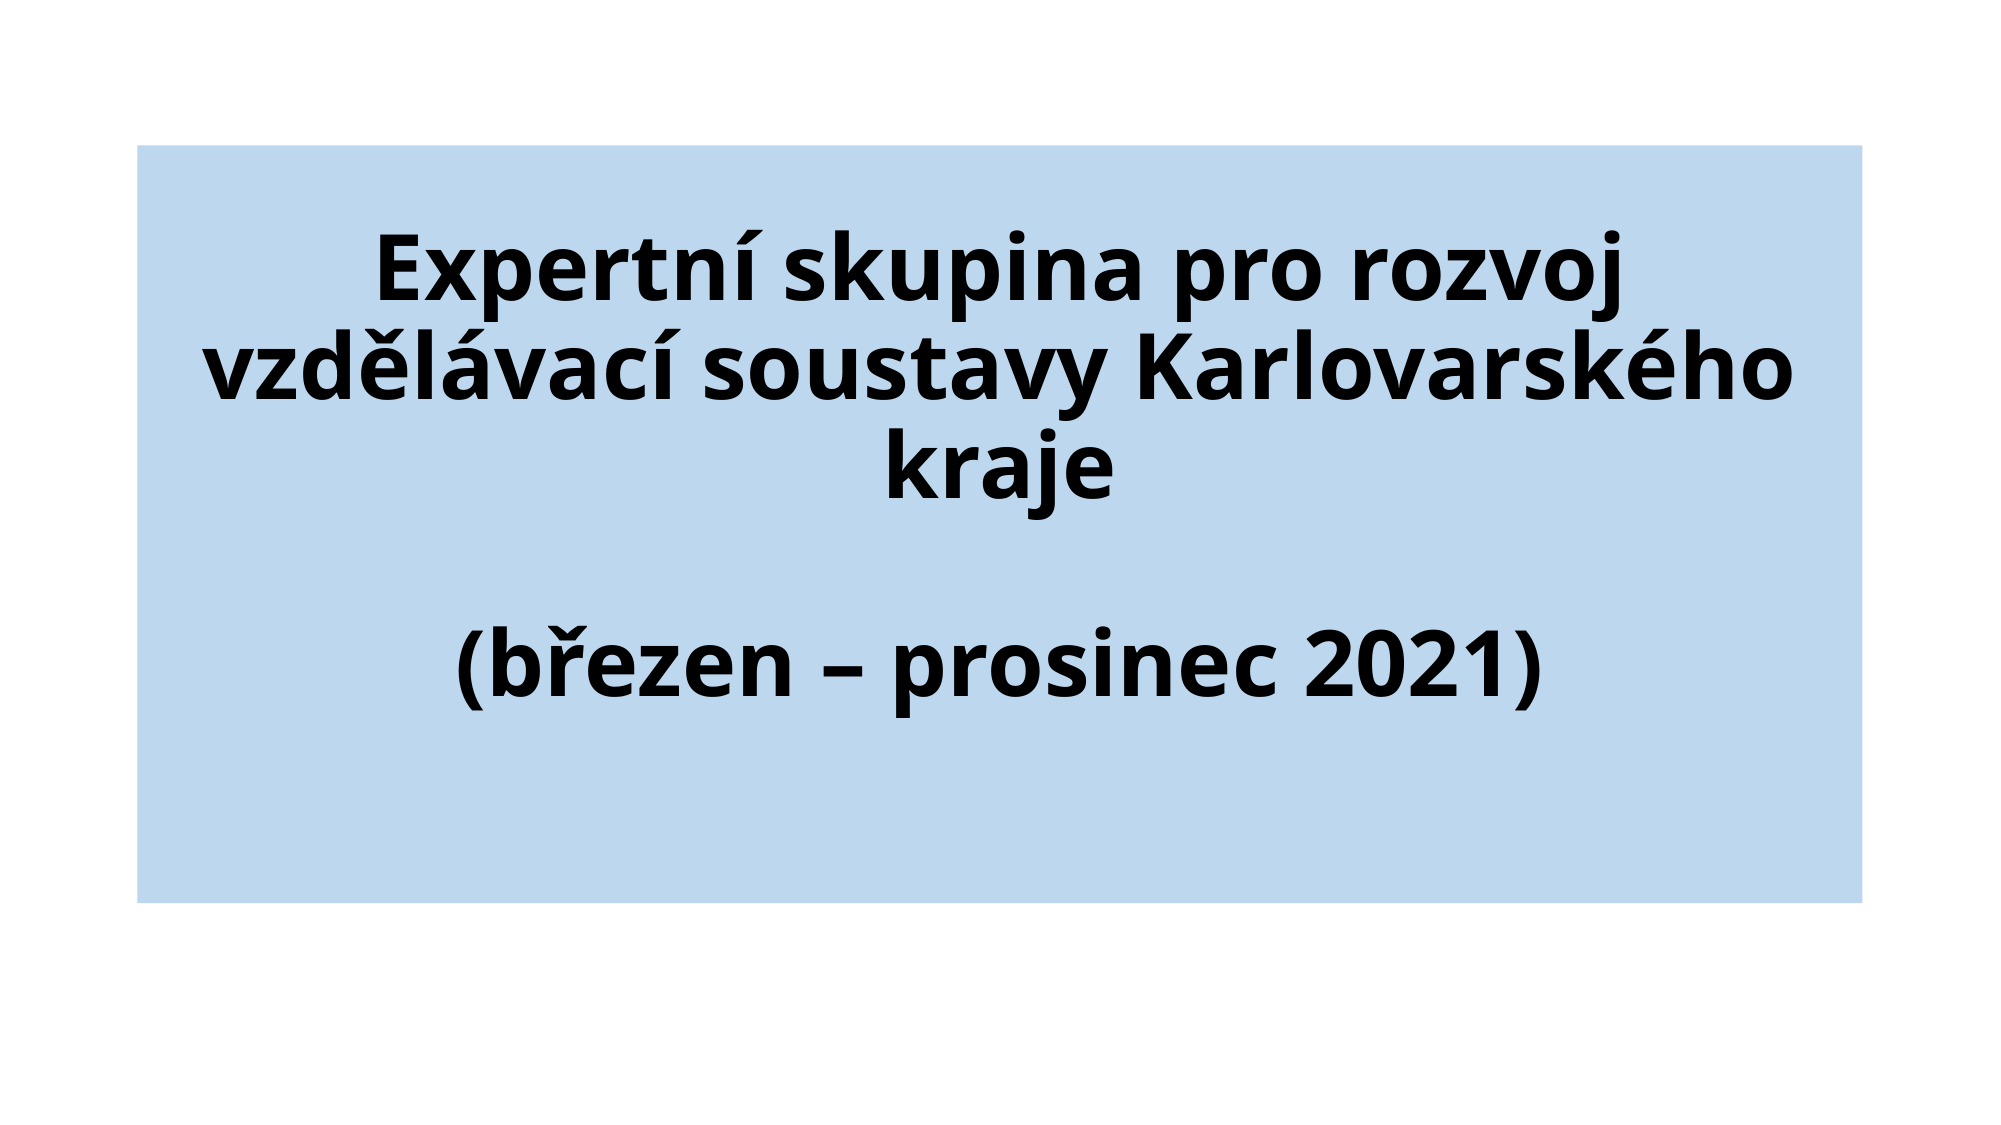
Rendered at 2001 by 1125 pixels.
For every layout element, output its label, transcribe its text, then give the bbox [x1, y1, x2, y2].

title Expertní skupina pro rozvoj vzdělávací soustavy Karlovarského kraje (březen – prosinec 2021) [137, 145, 1863, 904]
